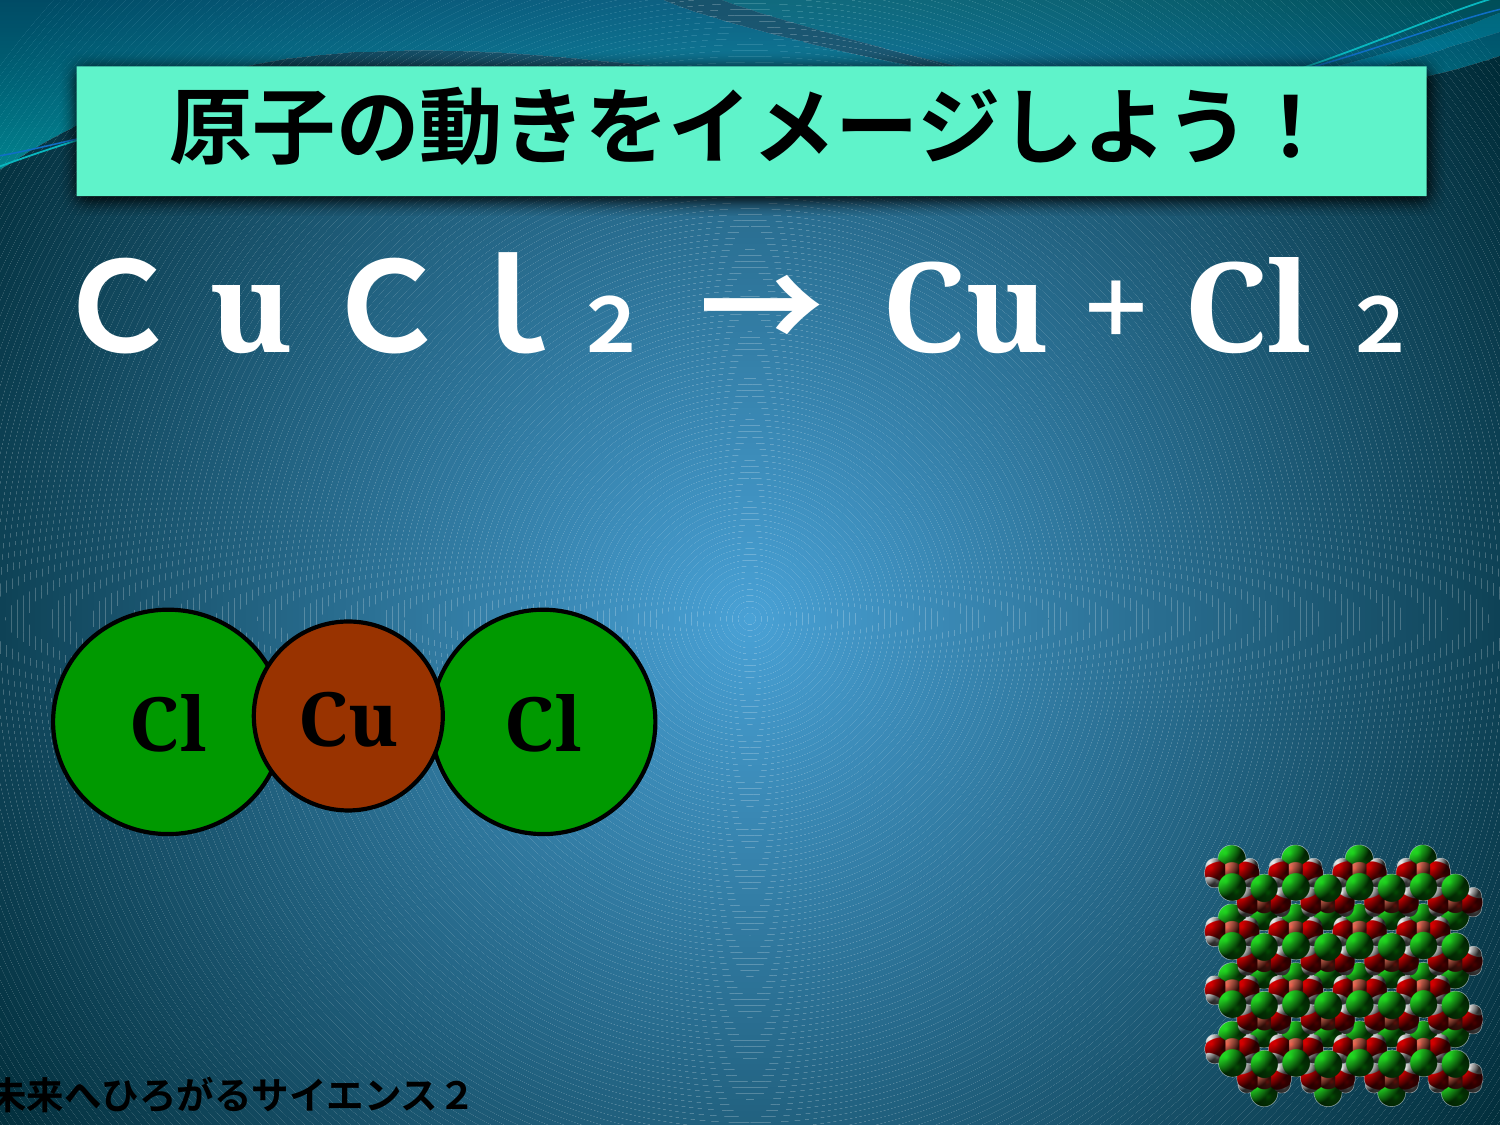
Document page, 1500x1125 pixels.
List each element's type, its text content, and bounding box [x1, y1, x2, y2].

subtitle ＣuＣｌ２ → Cu + Cl２ [53, 219, 1430, 392]
picture [1186, 826, 1500, 1125]
text_box Cu [251, 619, 445, 813]
text_box 原子の動きをイメージしよう！ [76, 66, 1427, 197]
text_box 未来へひろがるサイエンス２ [0, 1064, 491, 1125]
text_box Cl [435, 607, 658, 837]
text_box Cl [50, 607, 272, 837]
